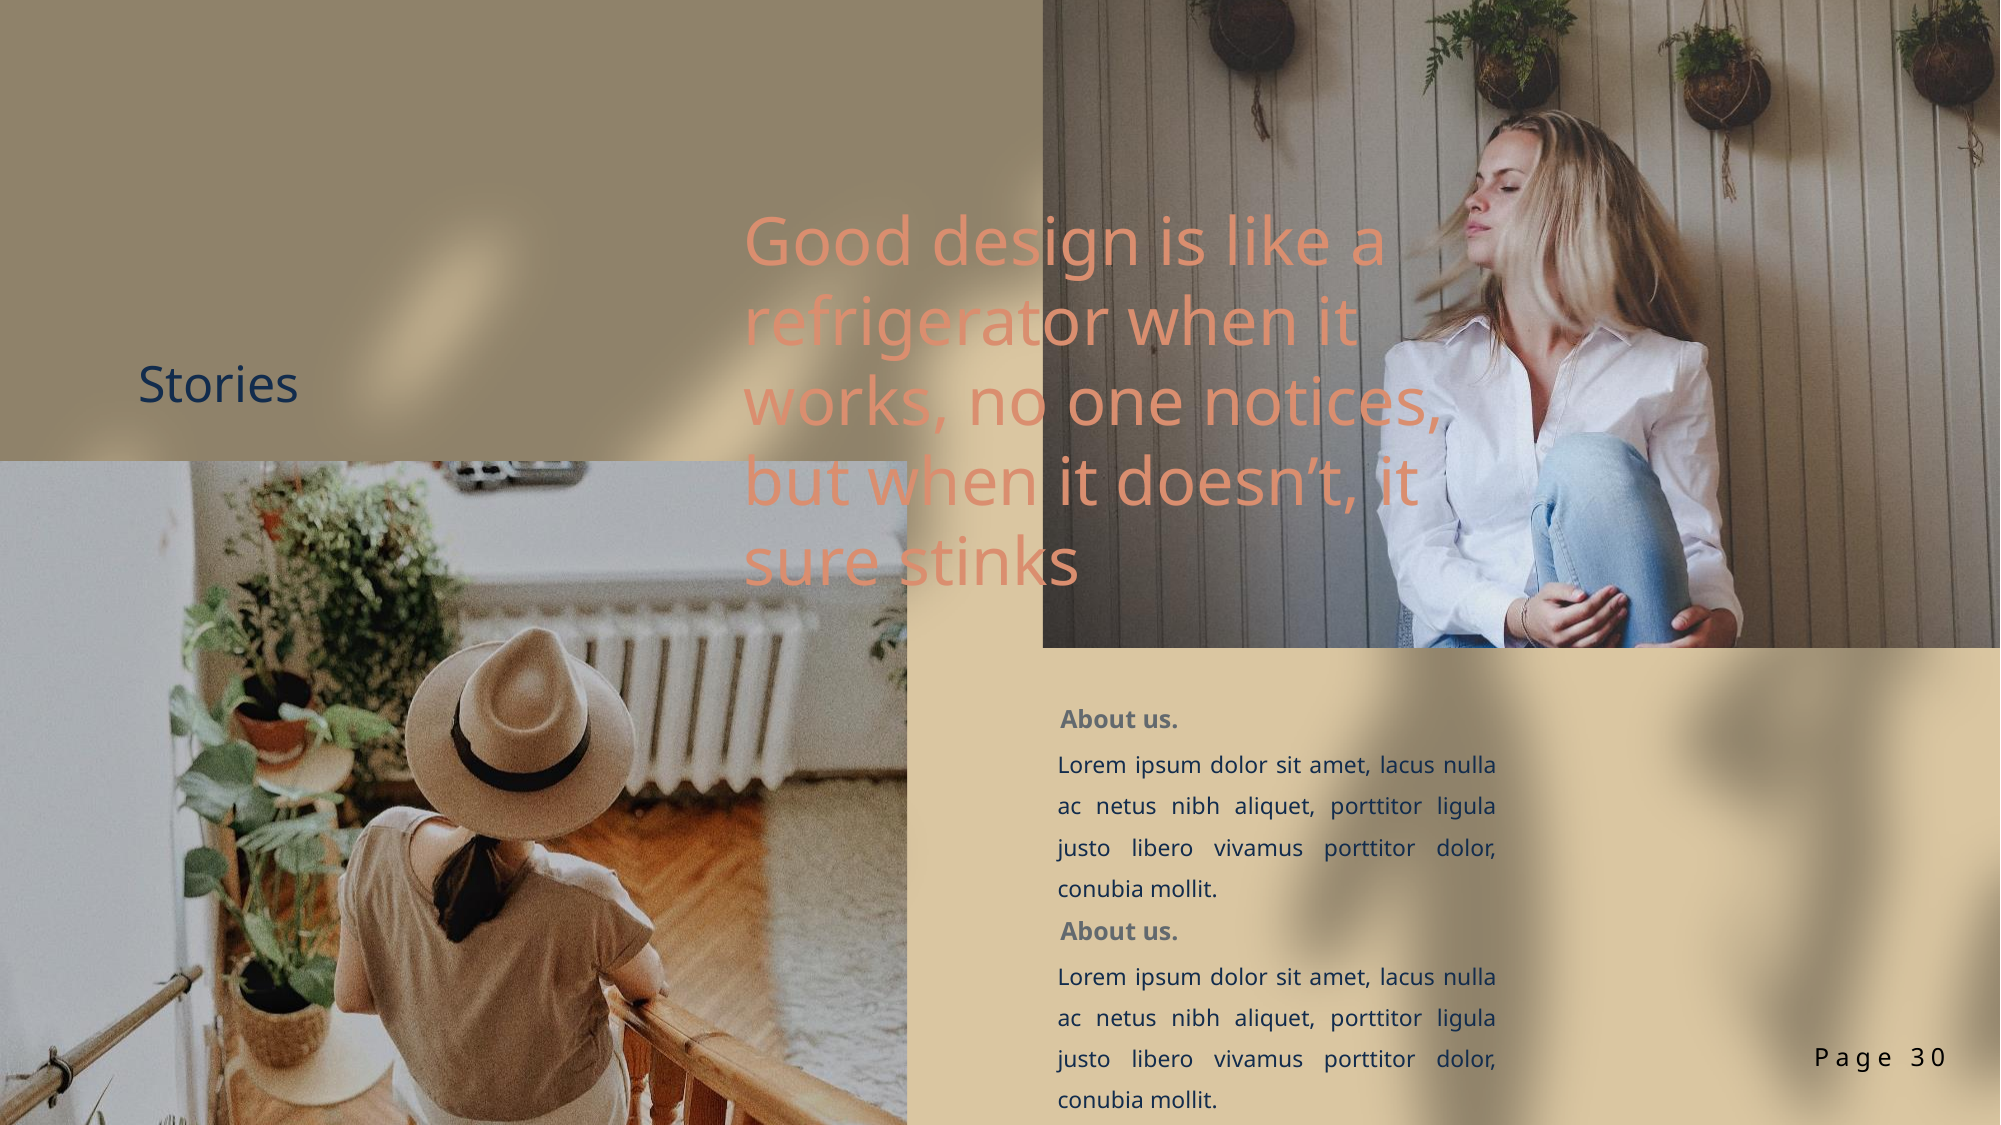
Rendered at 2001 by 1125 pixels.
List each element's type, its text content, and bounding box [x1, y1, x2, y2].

text_box Good design is like a refrigerator when it works, no one notices, but when it doesn’t, it sure stinks [729, 191, 1042, 606]
text_box About us. [1060, 900, 1524, 946]
text_box Lorem ipsum dolor sit amet, lacus nulla ac netus nibh aliquet, porttitor ligula justo libero vivamus porttitor dolor, conubia mollit. [1042, 729, 1512, 910]
text_box Lorem ipsum dolor sit amet, lacus nulla ac netus nibh aliquet, porttitor ligula justo libero vivamus porttitor dolor, conubia mollit. [1042, 941, 1512, 1121]
picture [0, 0, 2000, 1125]
text_box Stories [123, 345, 455, 418]
text_box About us. [1060, 689, 1524, 734]
